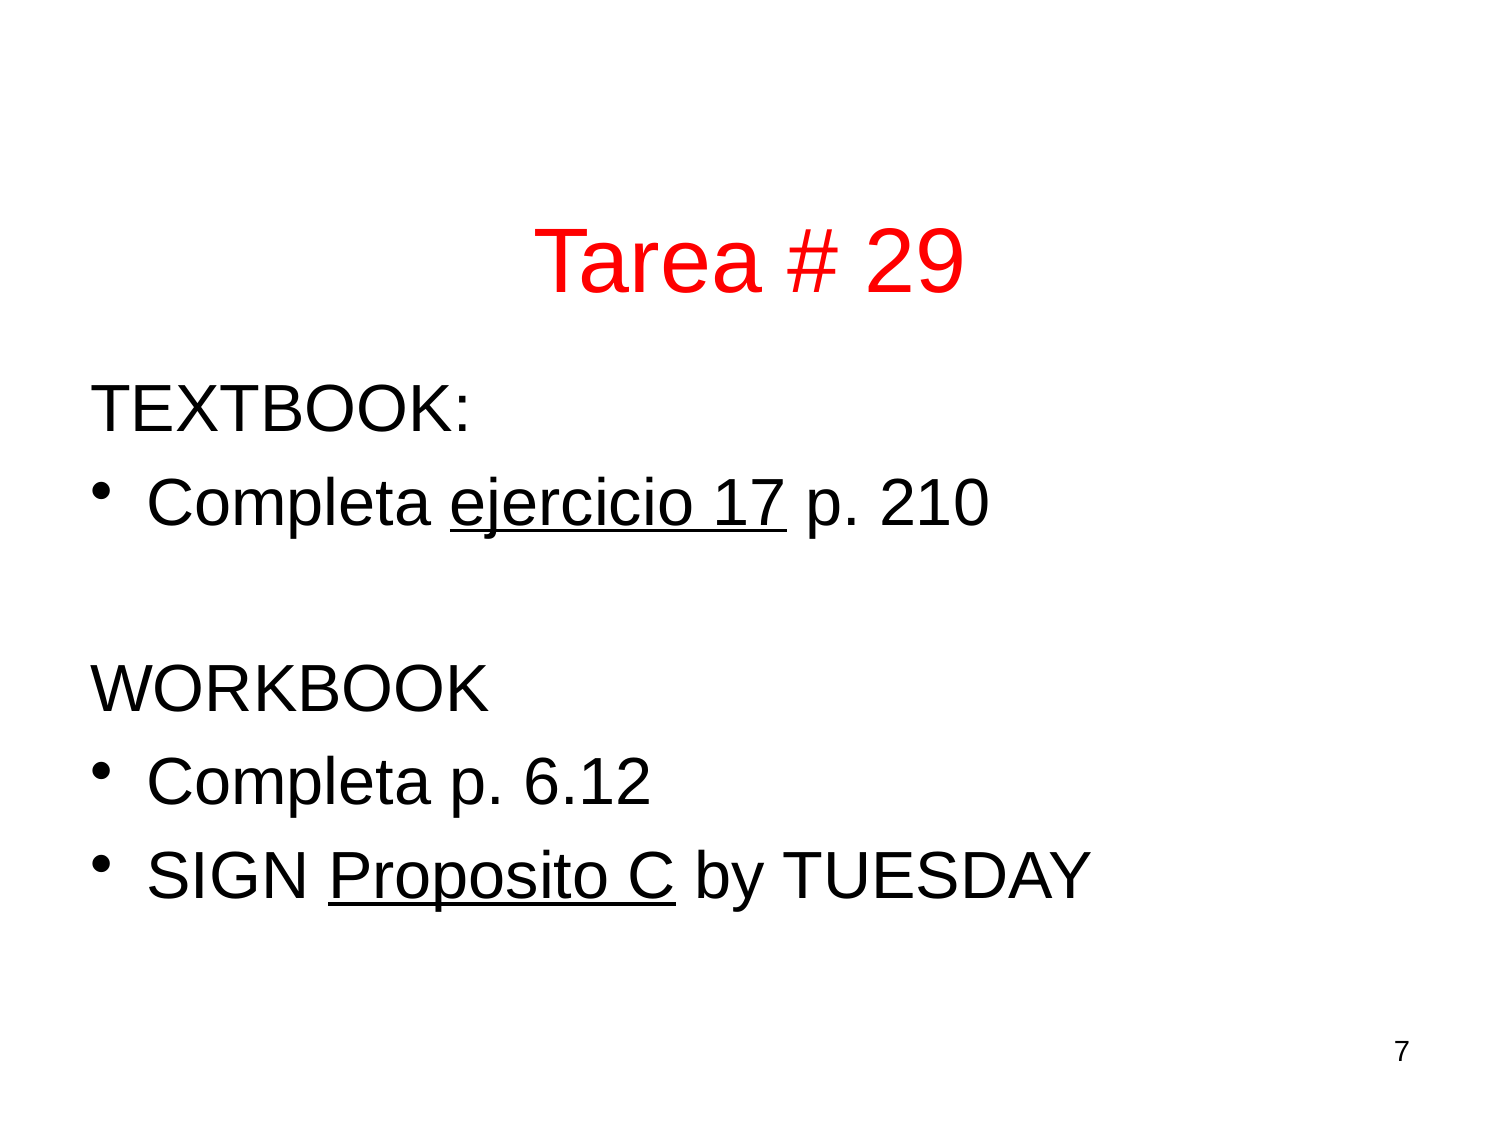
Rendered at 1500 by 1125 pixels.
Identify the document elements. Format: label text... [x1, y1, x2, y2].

slide_number 7 [1074, 1024, 1425, 1103]
list TEXTBOOK: Completa ejercicio 17 p. 210 WORKBOOK Completa p. 6.12 SIGN Proposito C by TUESDAY [75, 357, 1425, 1100]
text_box Tarea # 29 [74, 162, 1425, 350]
